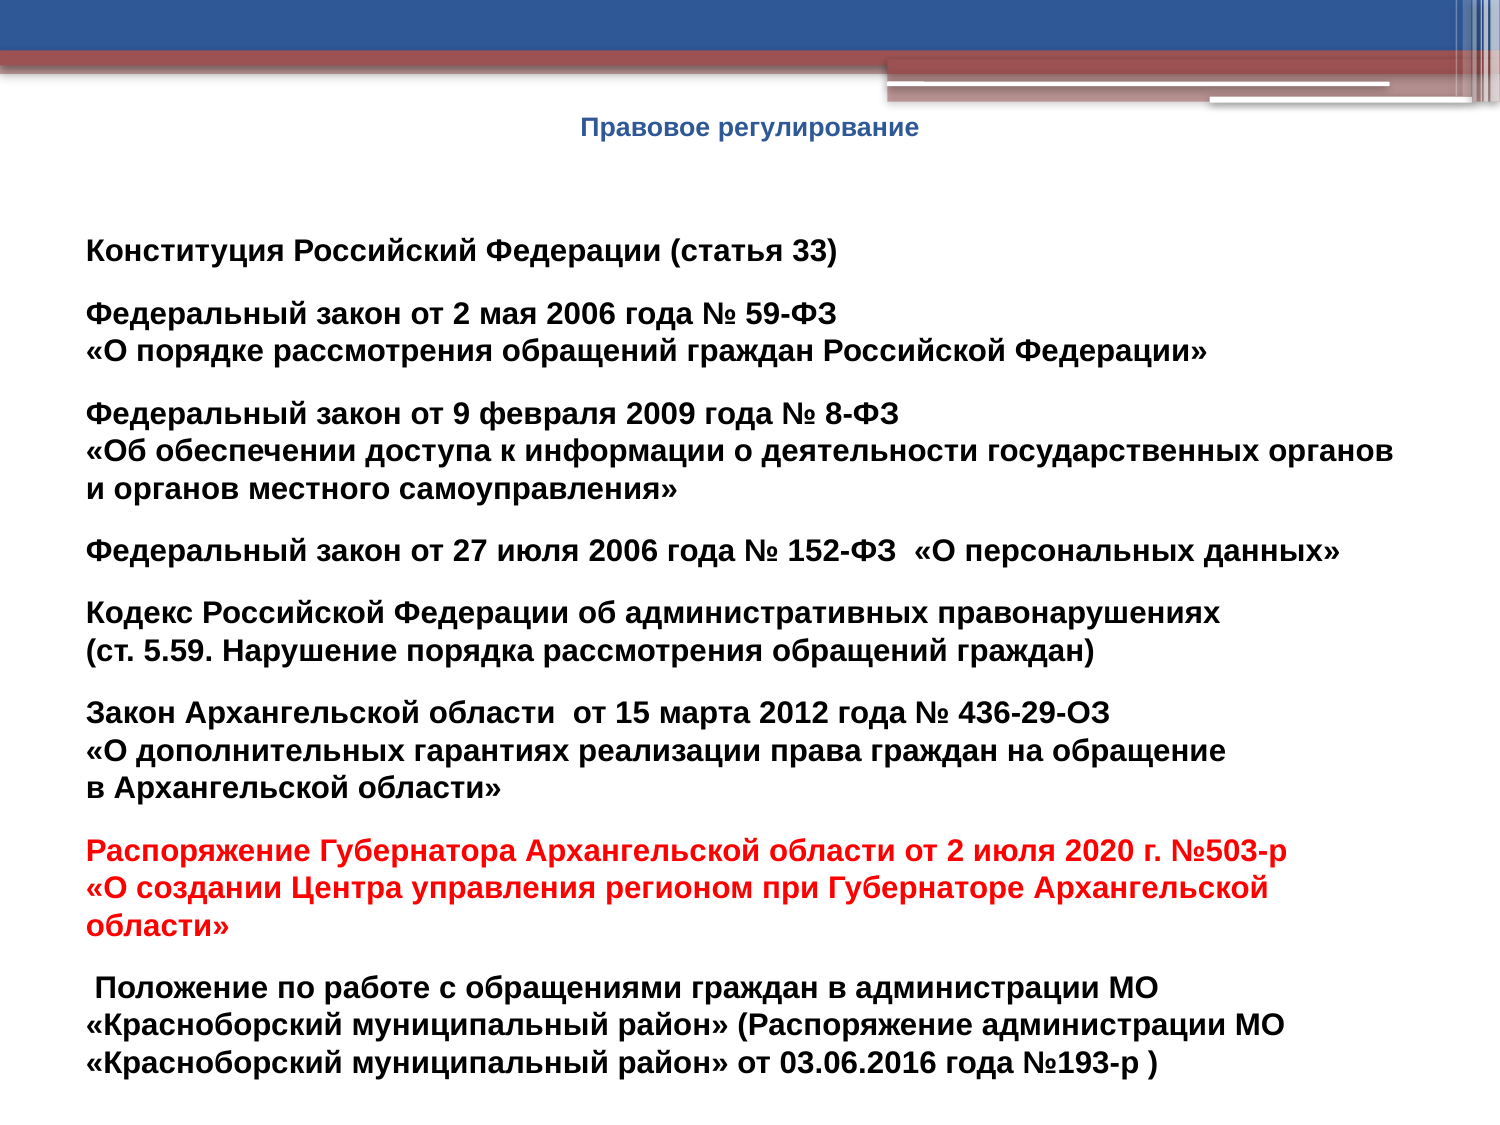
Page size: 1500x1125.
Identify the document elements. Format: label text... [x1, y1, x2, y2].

list Конституция Российский Федерации (статья 33) Федеральный закон от 2 мая 2006 года № 59-ФЗ «О порядке рассмотрения обращений граждан Российской Федерации» Федеральный закон от 9 февраля 2009 года № 8-ФЗ «Об обеспечении доступа к информации о деятельности государственных органов и органов местного самоуправления» Федеральный закон от 27 июля 2006 года № 152-ФЗ «О персональных данных» Кодекс Российской Федерации об административных правонарушениях (ст. 5.59. Нарушение порядка рассмотрения обращений граждан) Закон Архангельской области от 15 марта 2012 года № 436-29-ОЗ «О дополнительных гарантиях реализации права граждан на обращение в Архангельской области» Распоряжение Губернатора Архангельской области от 2 июля 2020 г. №503-р «О создании Центра управления регионом при Губернаторе Архангельской области» Положение по работе с обращениями граждан в администрации МО «Красноборский муниципальный район» (Распоряжение администрации МО «Красноборский муниципальный район» от 03.06.2016 года №193-р ) [53, 160, 1436, 1094]
title Правовое регулирование [75, 101, 1425, 149]
